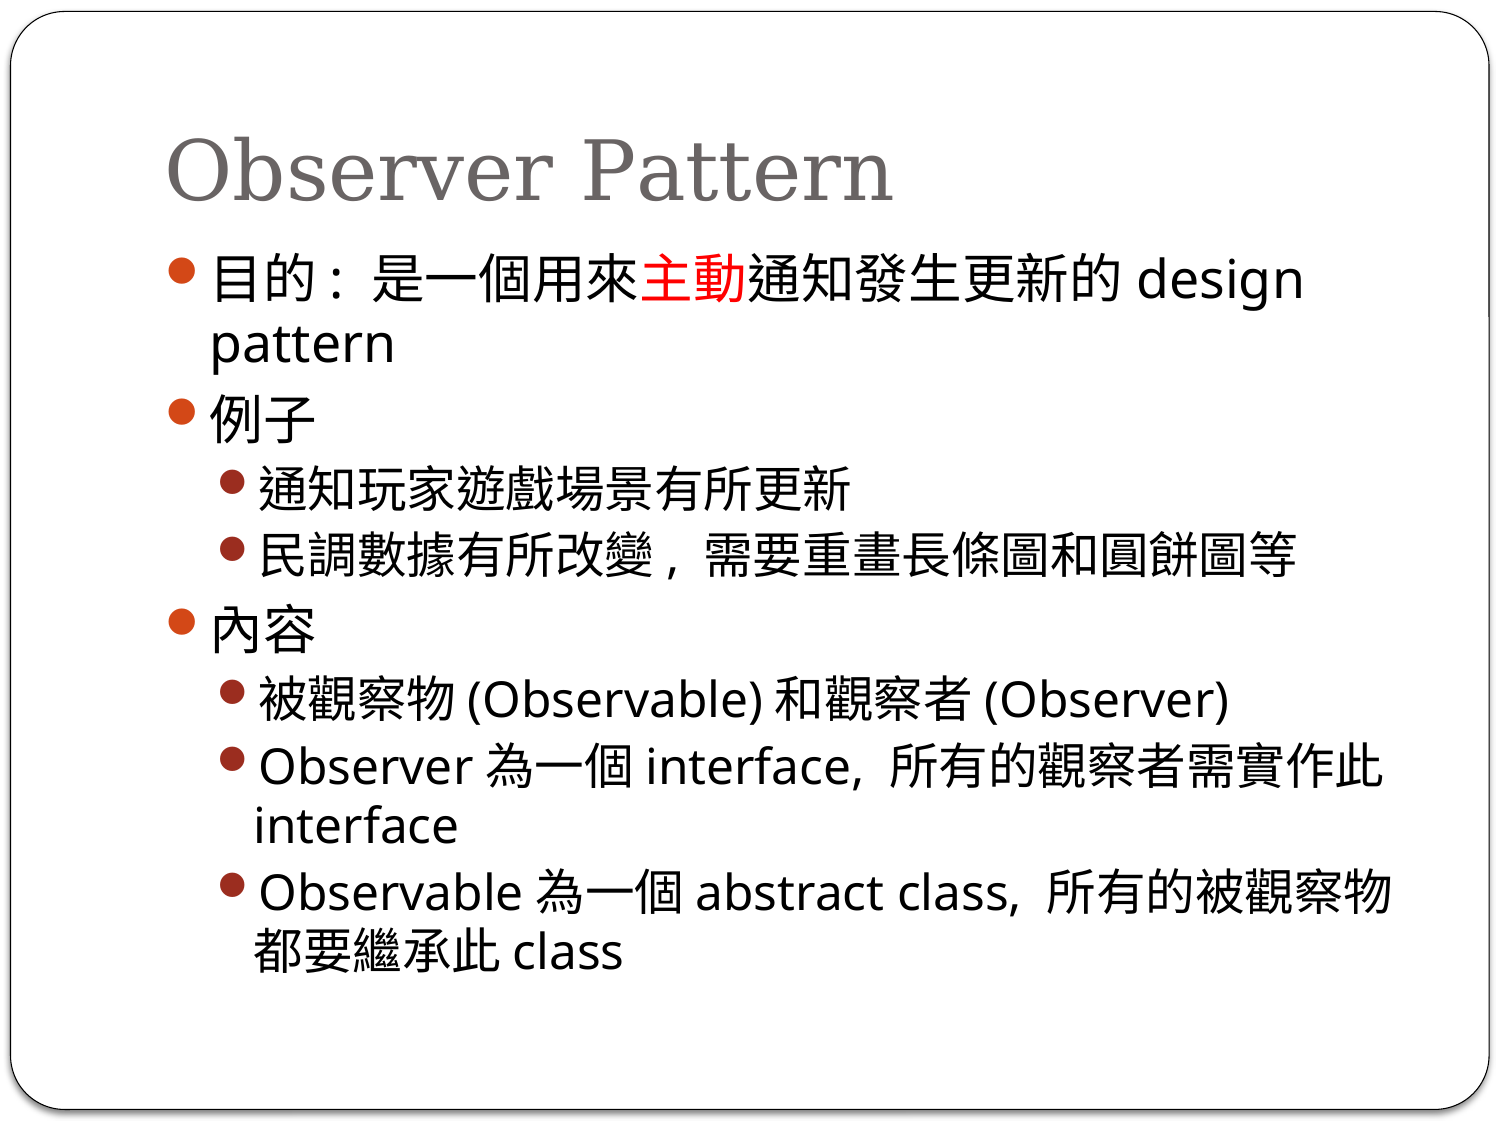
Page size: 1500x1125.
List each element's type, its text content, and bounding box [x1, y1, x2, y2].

list 目的: 是一個用來主動通知發生更新的design pattern 例子 通知玩家遊戲場景有所更新 民調數據有所改變, 需要重畫長條圖和圓餅圖等 內容 被觀察物(Observable)和觀察者(Observer) Observer為一個interface, 所有的觀察者需實作此interface Observable為一個abstract class, 所有的被觀察物都要繼承此class [150, 237, 1425, 988]
title Observer Pattern [150, 45, 1425, 233]
